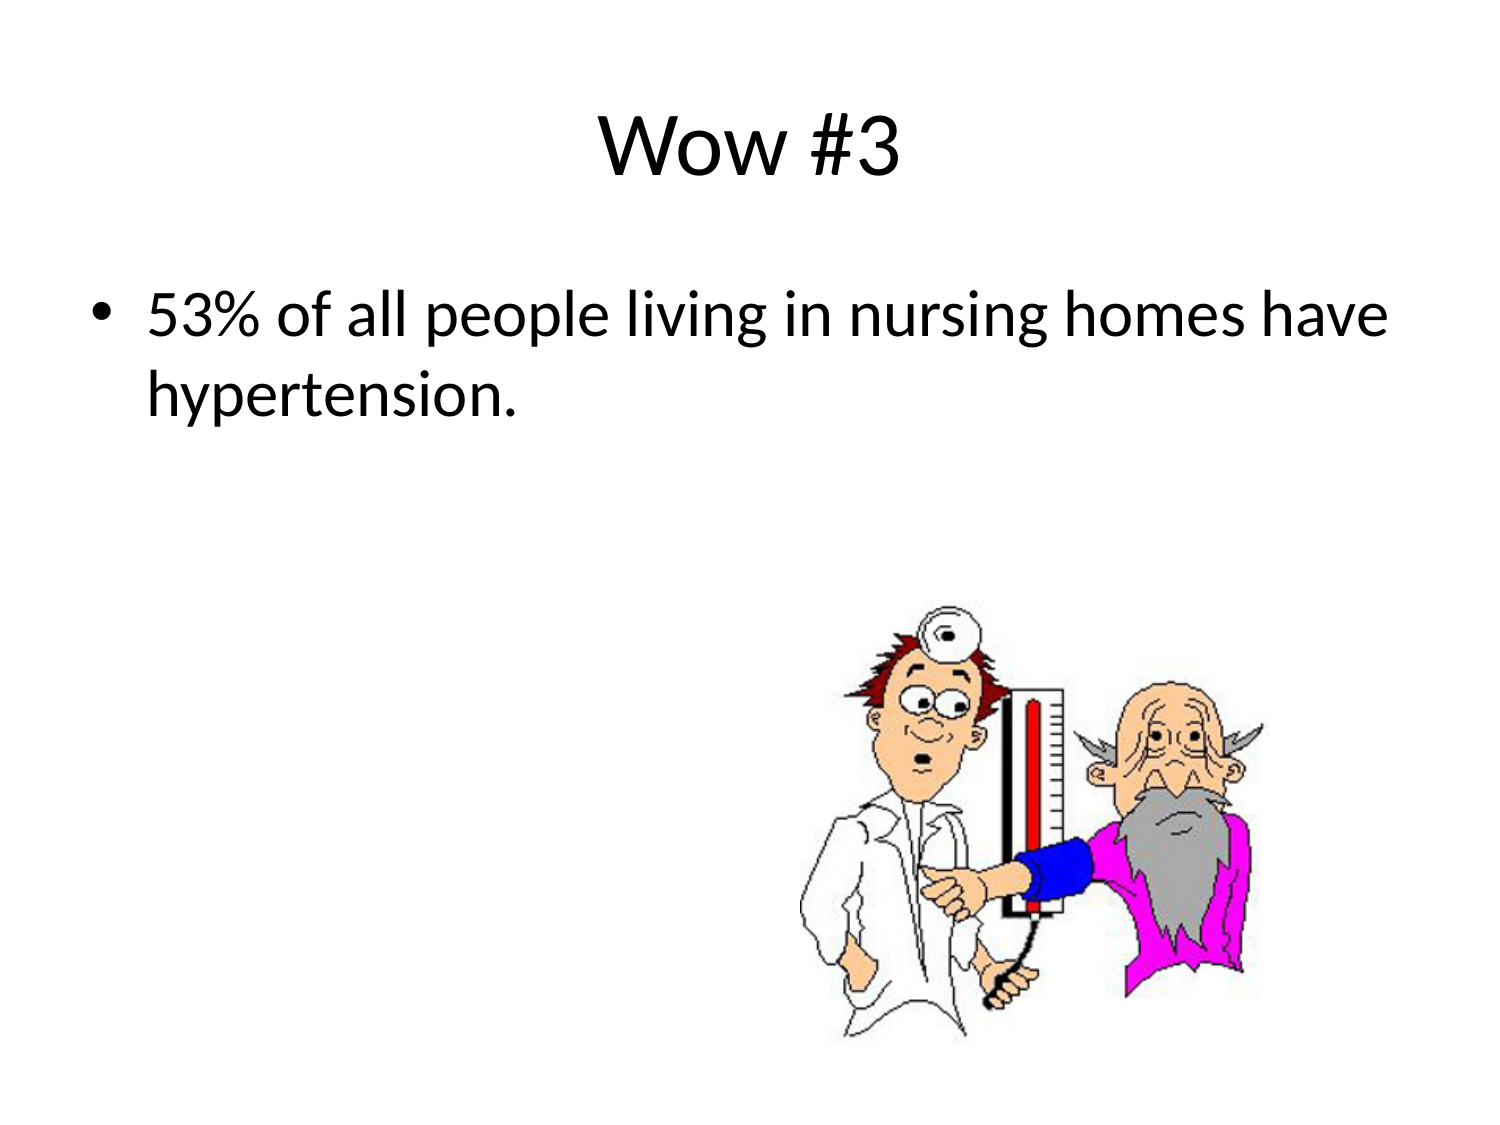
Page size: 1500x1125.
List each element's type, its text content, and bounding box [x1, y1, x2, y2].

list 53% of all people living in nursing homes have hypertension. [75, 262, 1425, 1005]
title Wow #3 [75, 45, 1425, 233]
picture [799, 599, 1269, 1051]
